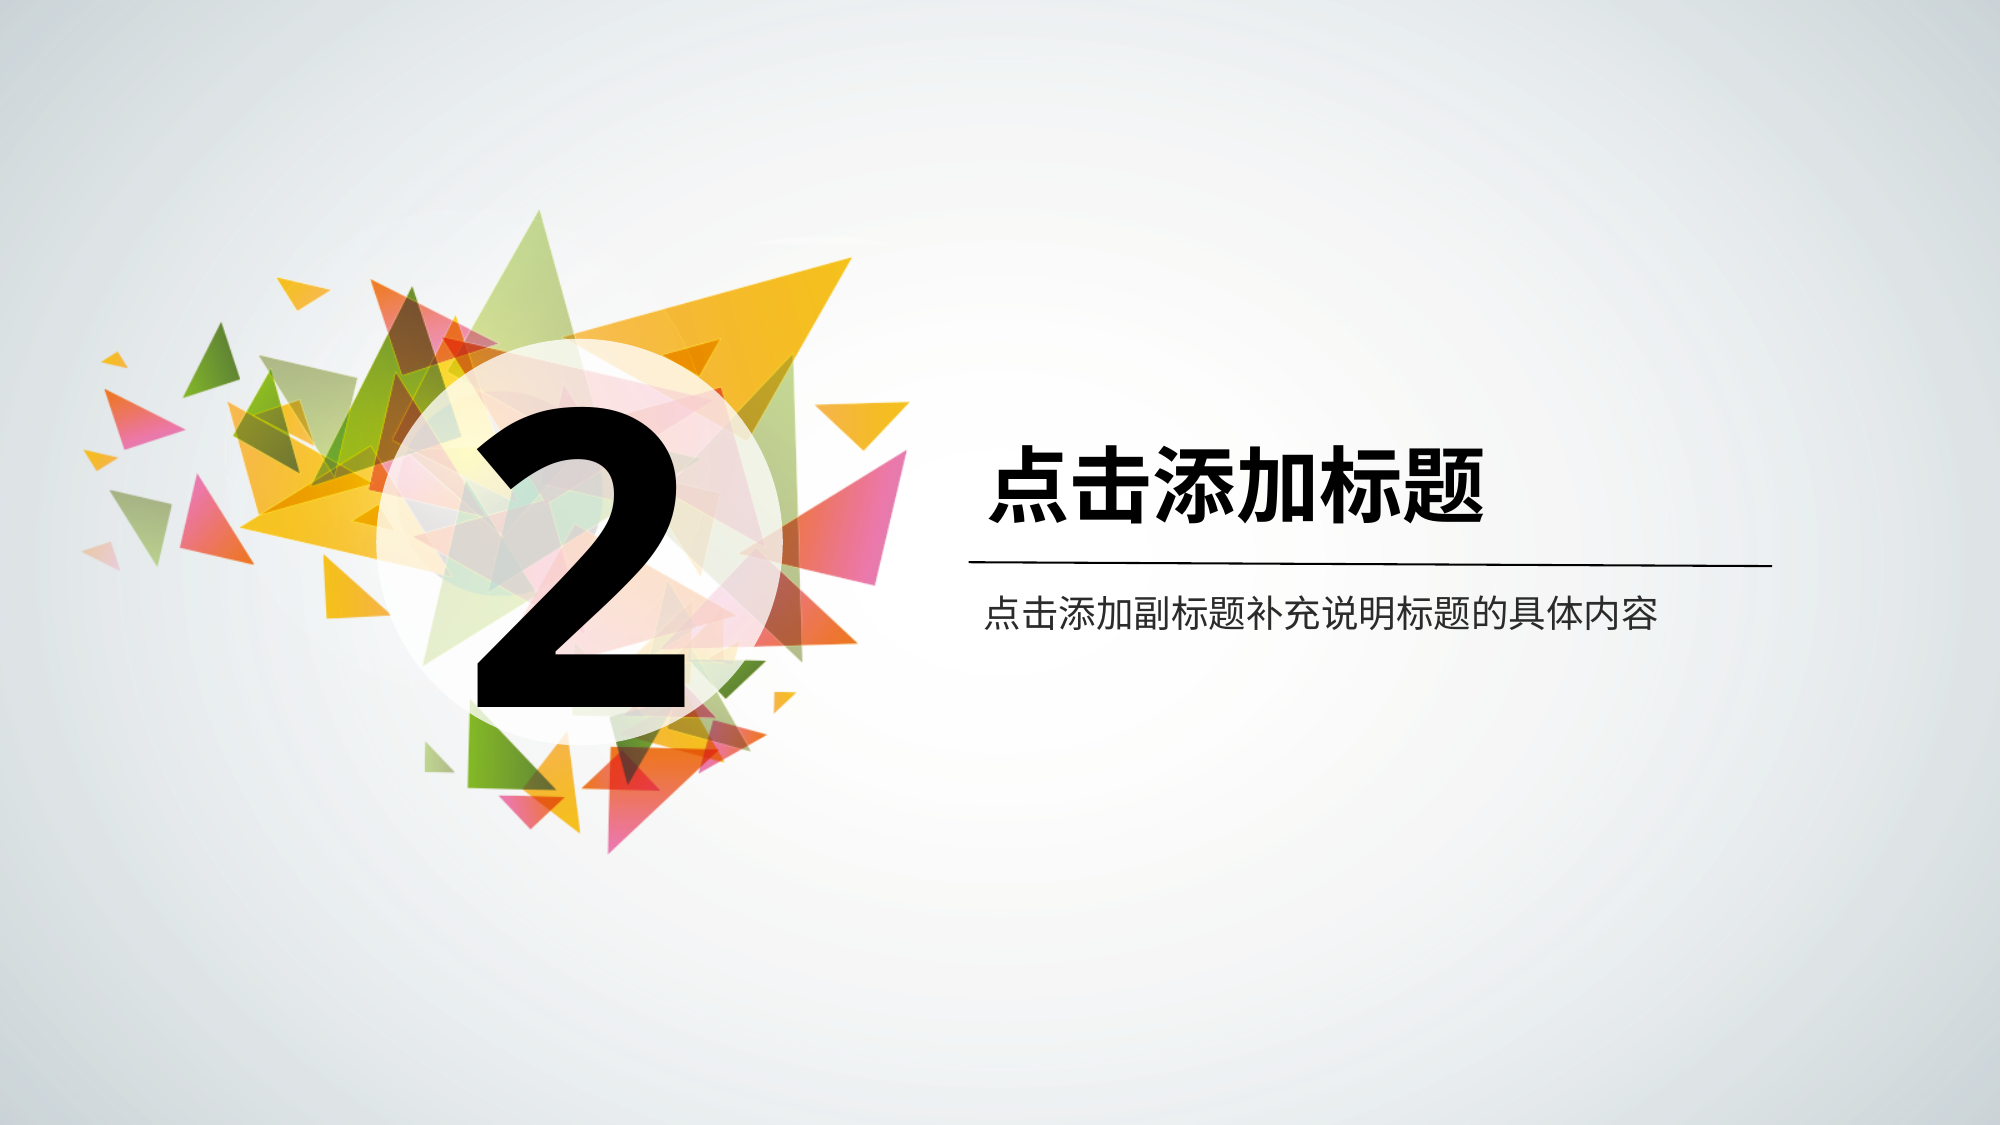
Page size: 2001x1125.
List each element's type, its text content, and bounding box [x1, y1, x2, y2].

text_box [968, 562, 1773, 567]
picture [0, 0, 2000, 1125]
text_box [823, 415, 1825, 593]
text_box 2 [375, 337, 784, 747]
text_box 点击添加标题 [971, 426, 1501, 541]
text_box 点击添加副标题补充说明标题的具体内容 [968, 559, 1813, 642]
